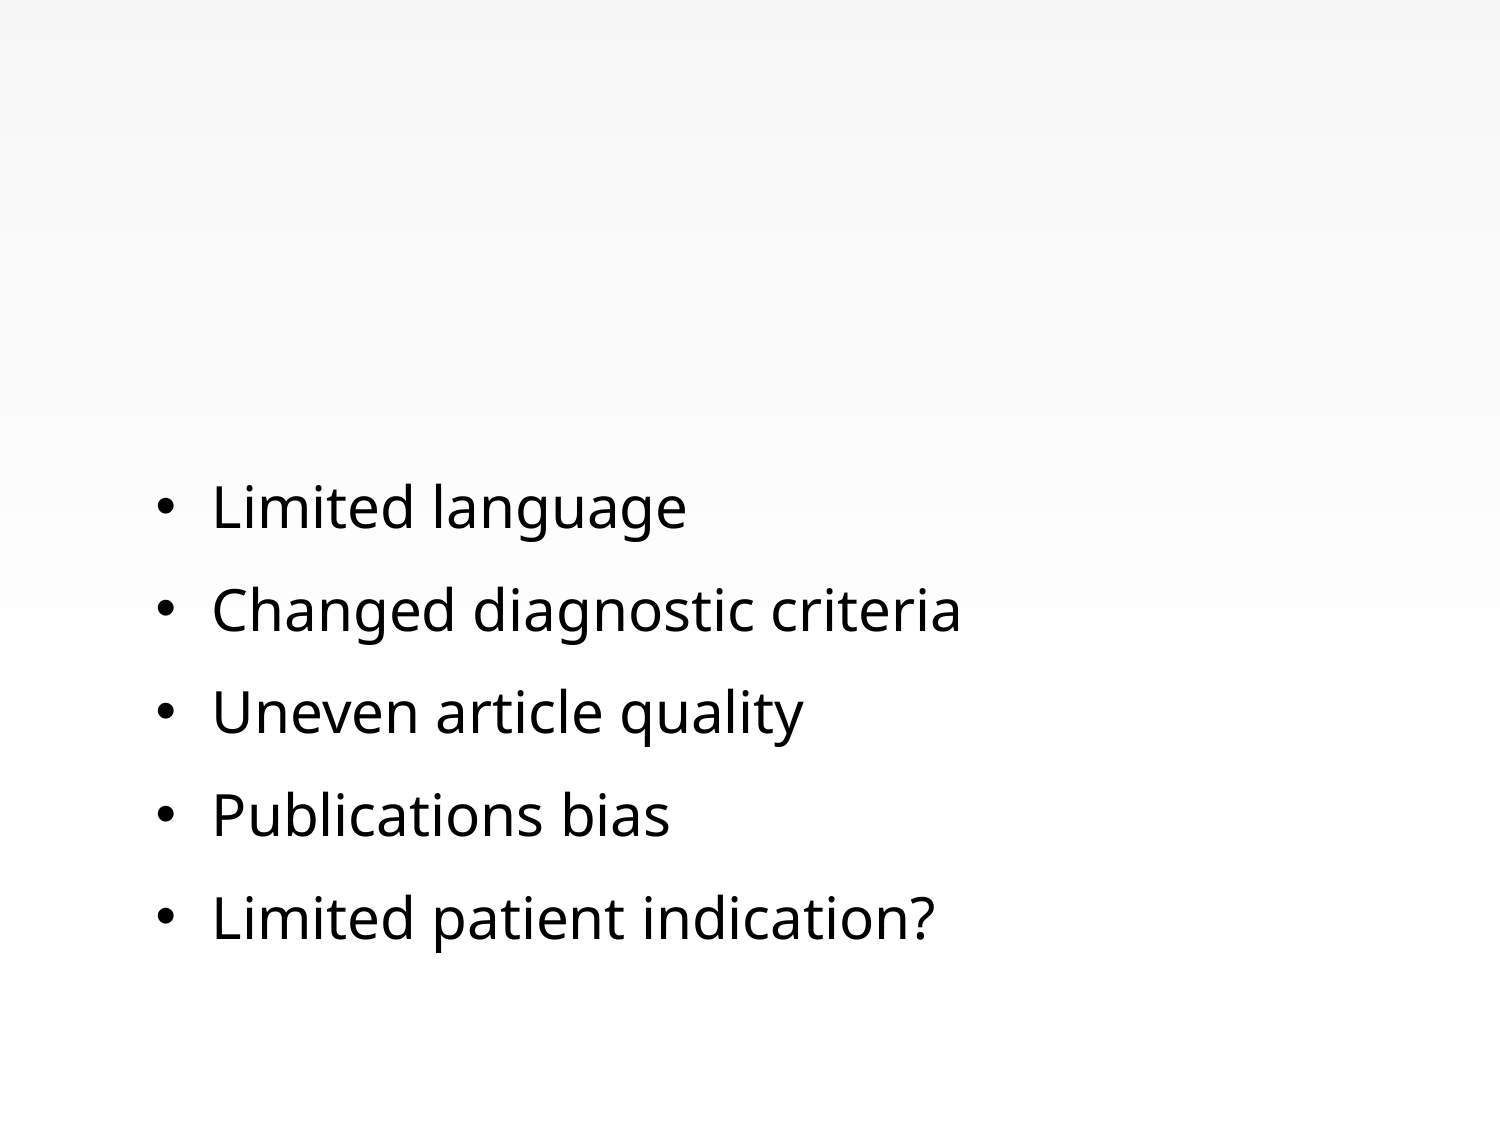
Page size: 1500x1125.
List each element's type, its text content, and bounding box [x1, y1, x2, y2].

list Limited language Changed diagnostic criteria Uneven article quality Publications bias Limited patient indication? [140, 441, 1452, 1114]
